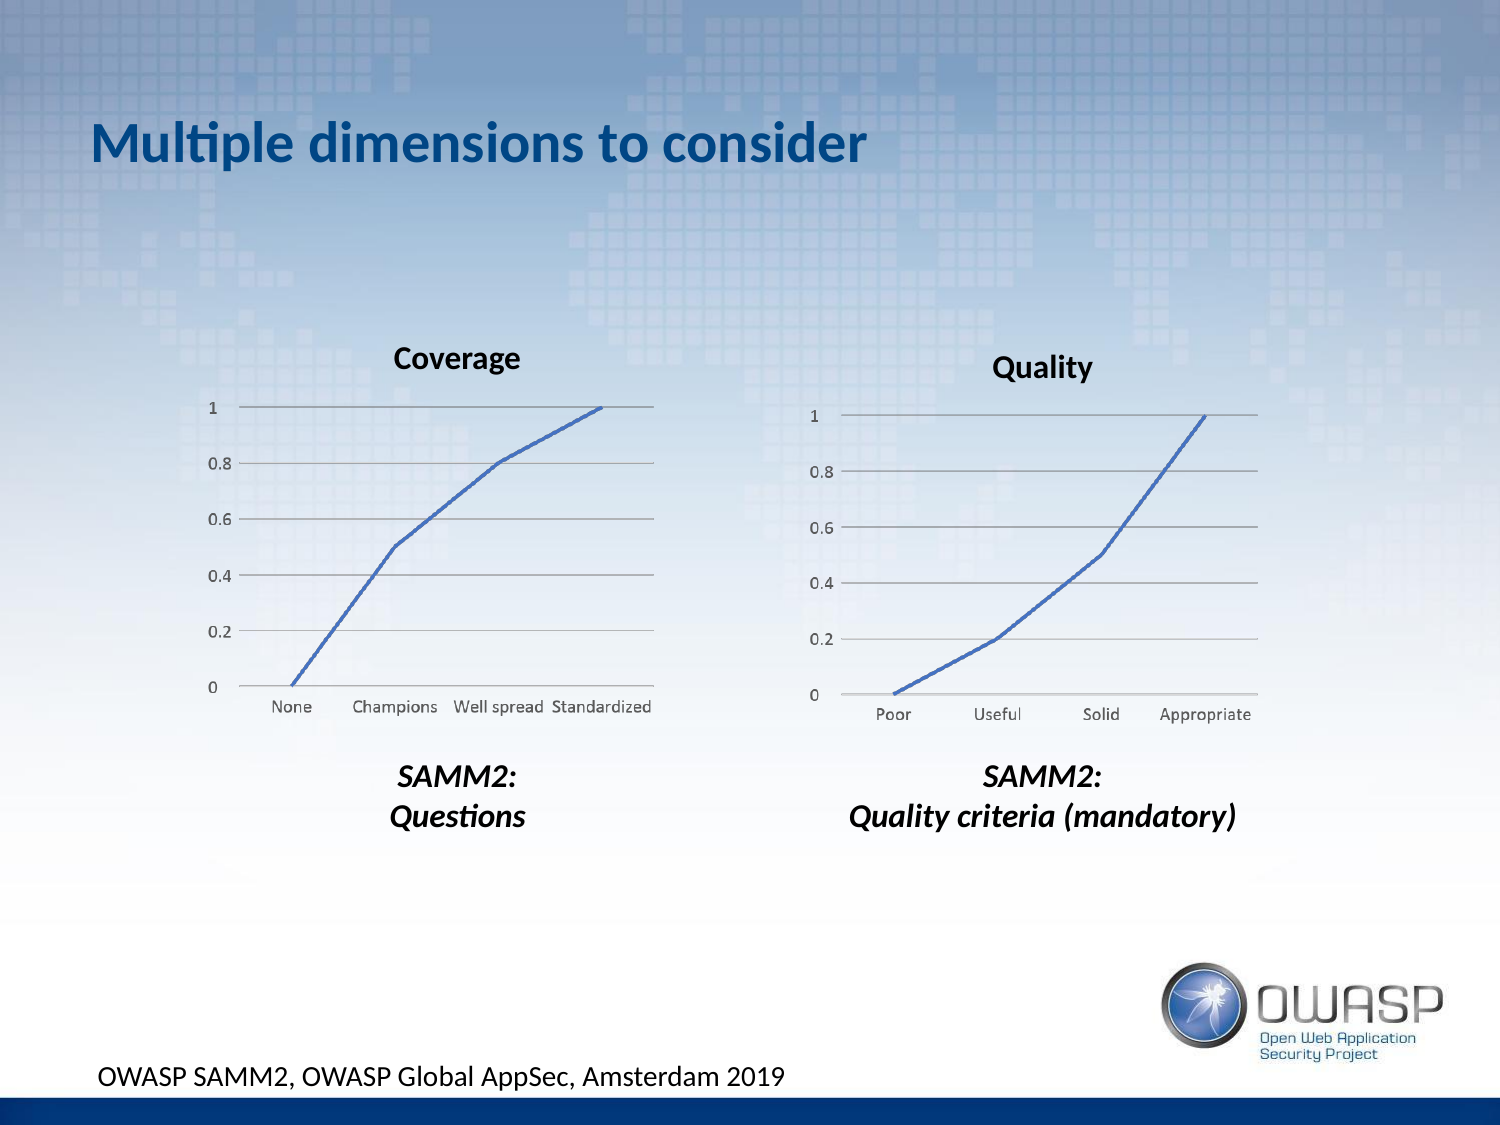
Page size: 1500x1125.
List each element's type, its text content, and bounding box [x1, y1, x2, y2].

title Multiple dimensions to consider [75, 45, 1425, 233]
text_box SAMM2: Questions [208, 761, 707, 841]
text_box OWASP SAMM2, OWASP Global AppSec, Amsterdam 2019 [0, 1042, 884, 1103]
text_box SAMM2: Quality criteria (mandatory) [794, 761, 1292, 840]
text_box Coverage [208, 303, 707, 382]
text_box Quality [794, 312, 1292, 392]
picture [0, 0, 1500, 1125]
